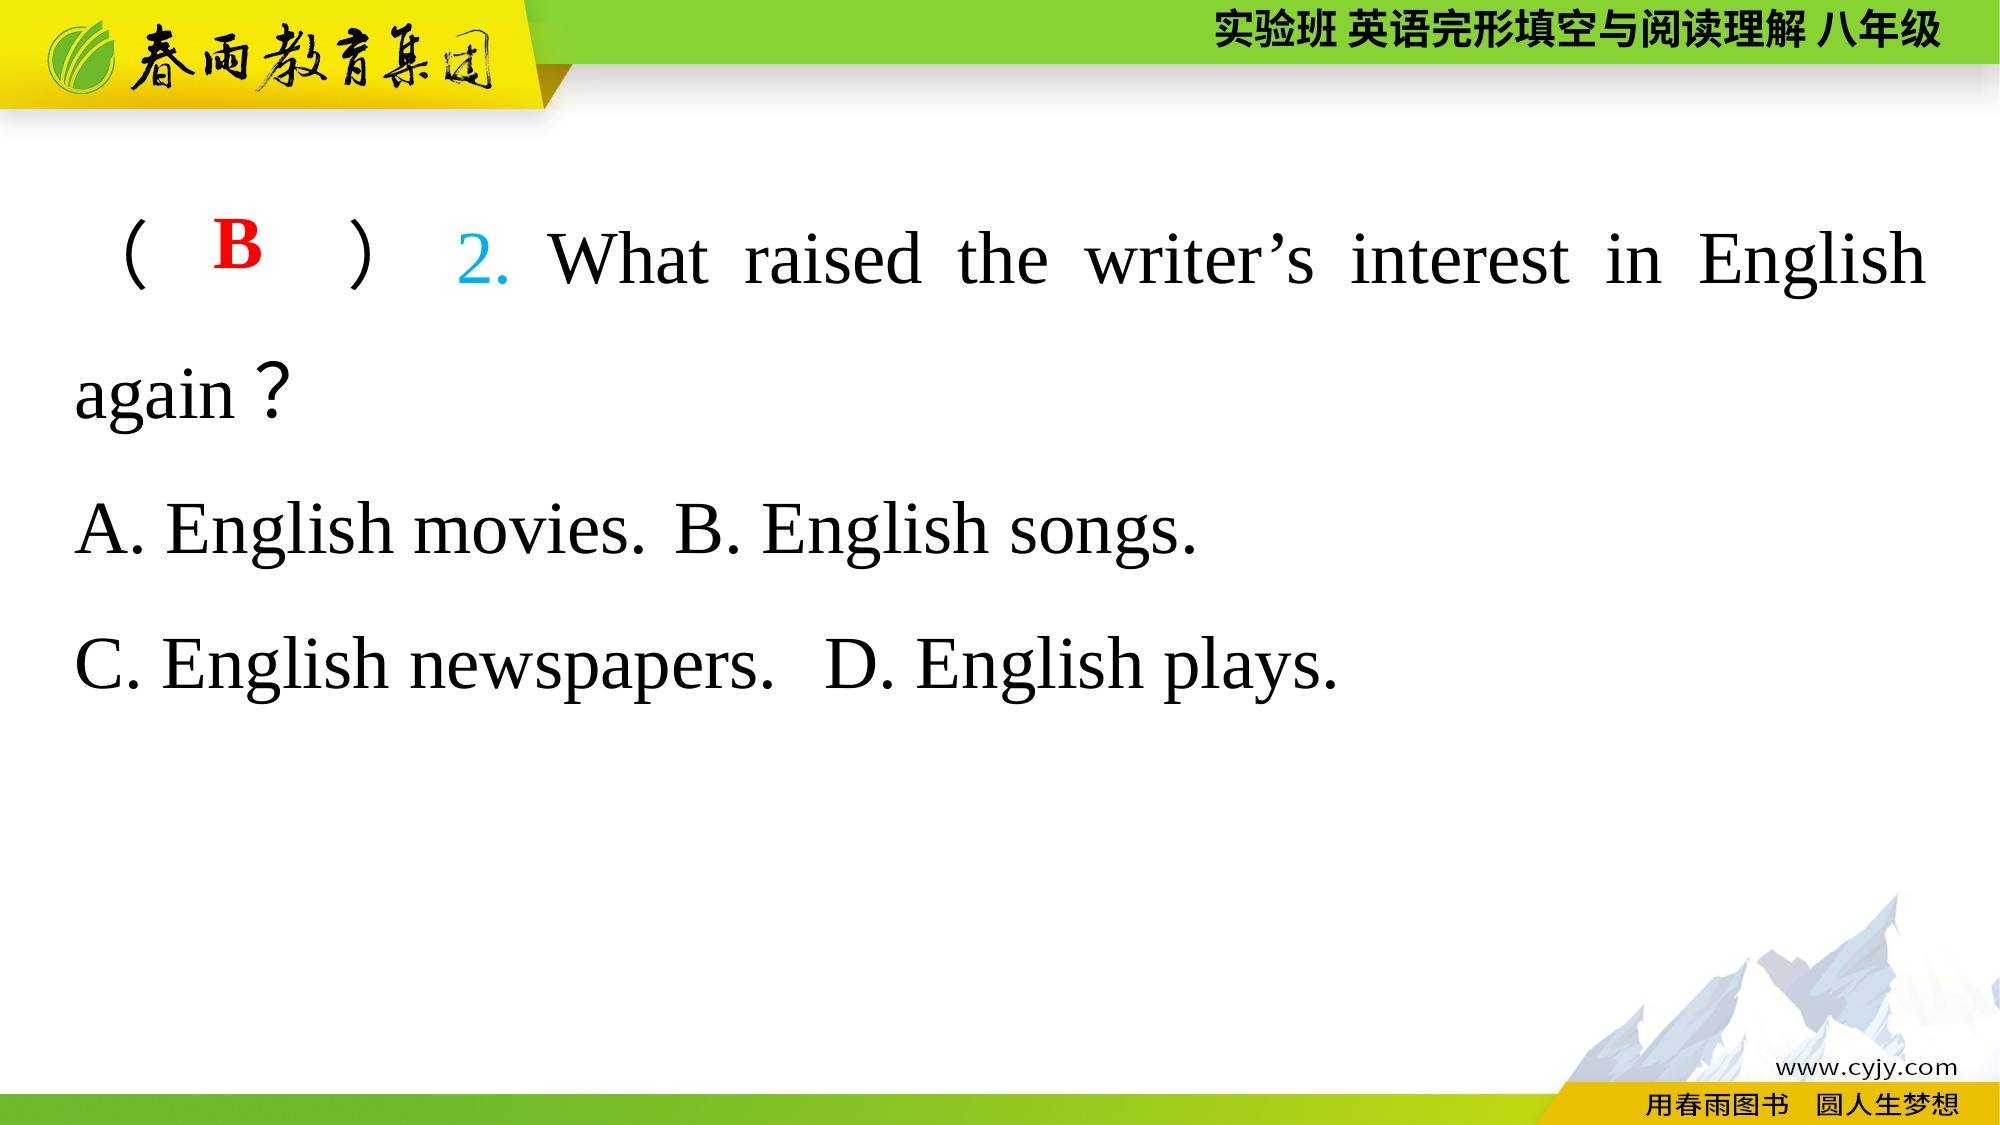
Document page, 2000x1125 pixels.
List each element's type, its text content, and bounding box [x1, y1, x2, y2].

list （ ）2. What raised the writer’s interest in English again？ A. English movies. B. English songs. C. English newspapers. D. English plays. [59, 155, 1944, 717]
picture [0, 0, 2000, 1125]
text_box B [199, 185, 279, 291]
